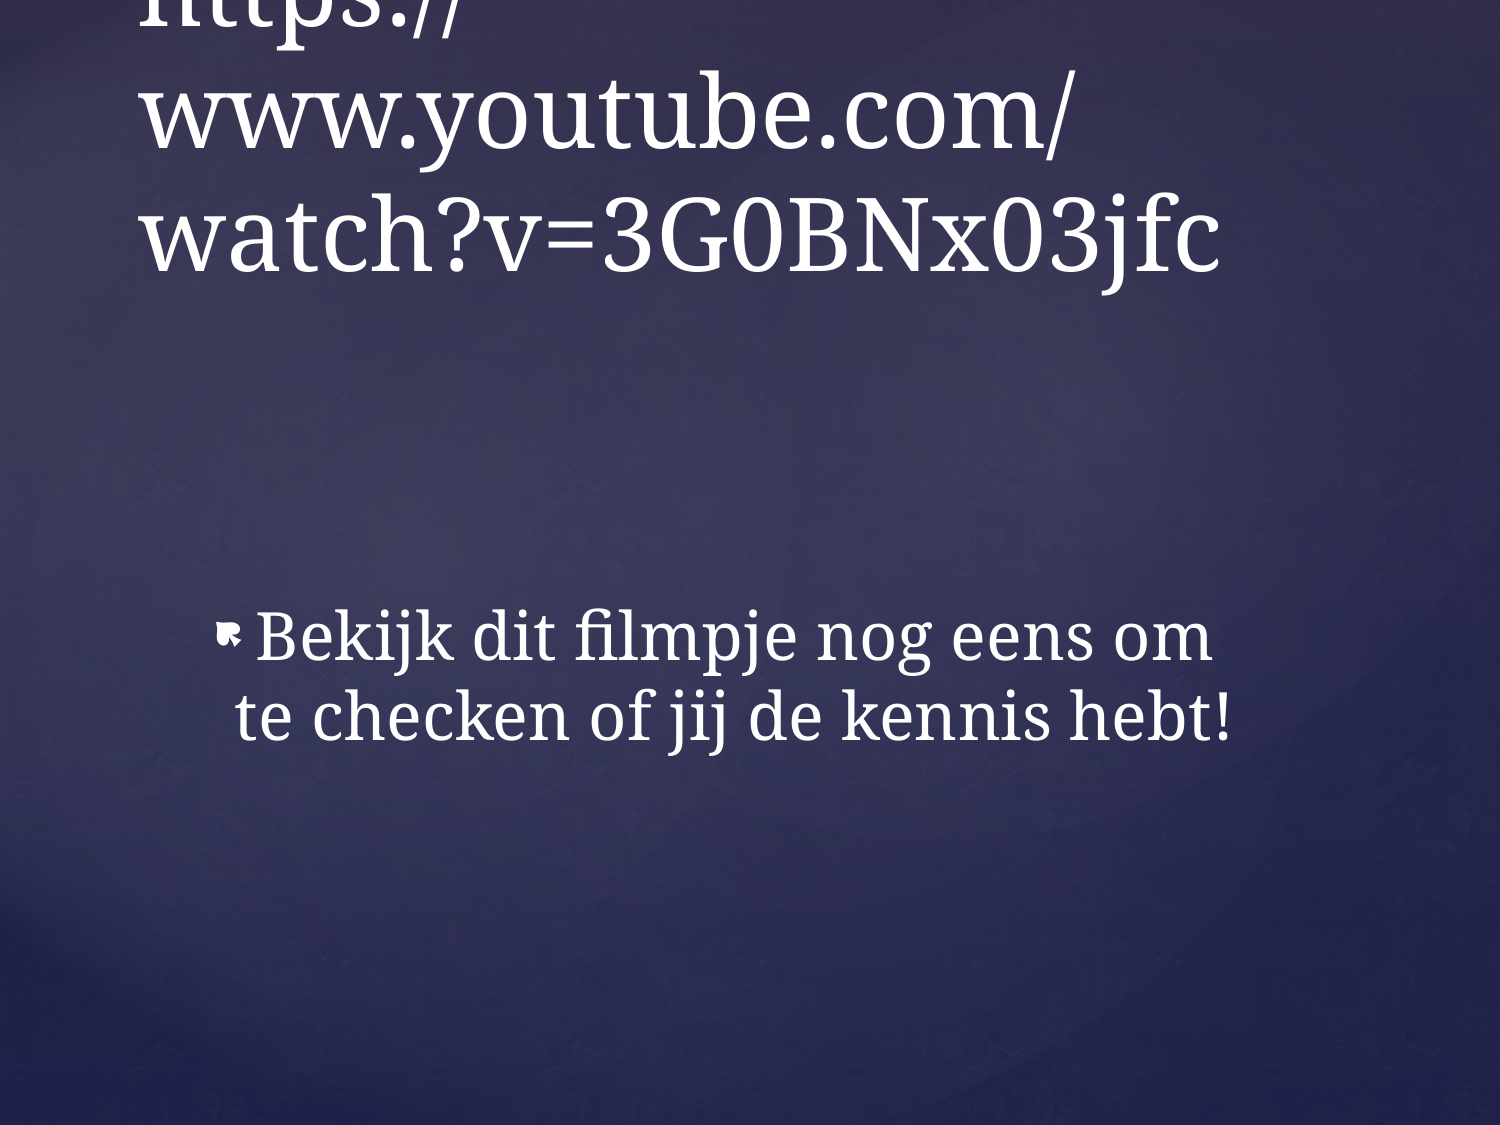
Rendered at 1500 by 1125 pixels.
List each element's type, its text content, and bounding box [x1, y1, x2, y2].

title https://www.youtube.com/watch?v=3G0BNx03jfc [123, 149, 1362, 299]
list Bekijk dit filmpje nog eens om te checken of jij de kennis hebt! [159, 373, 1266, 974]
